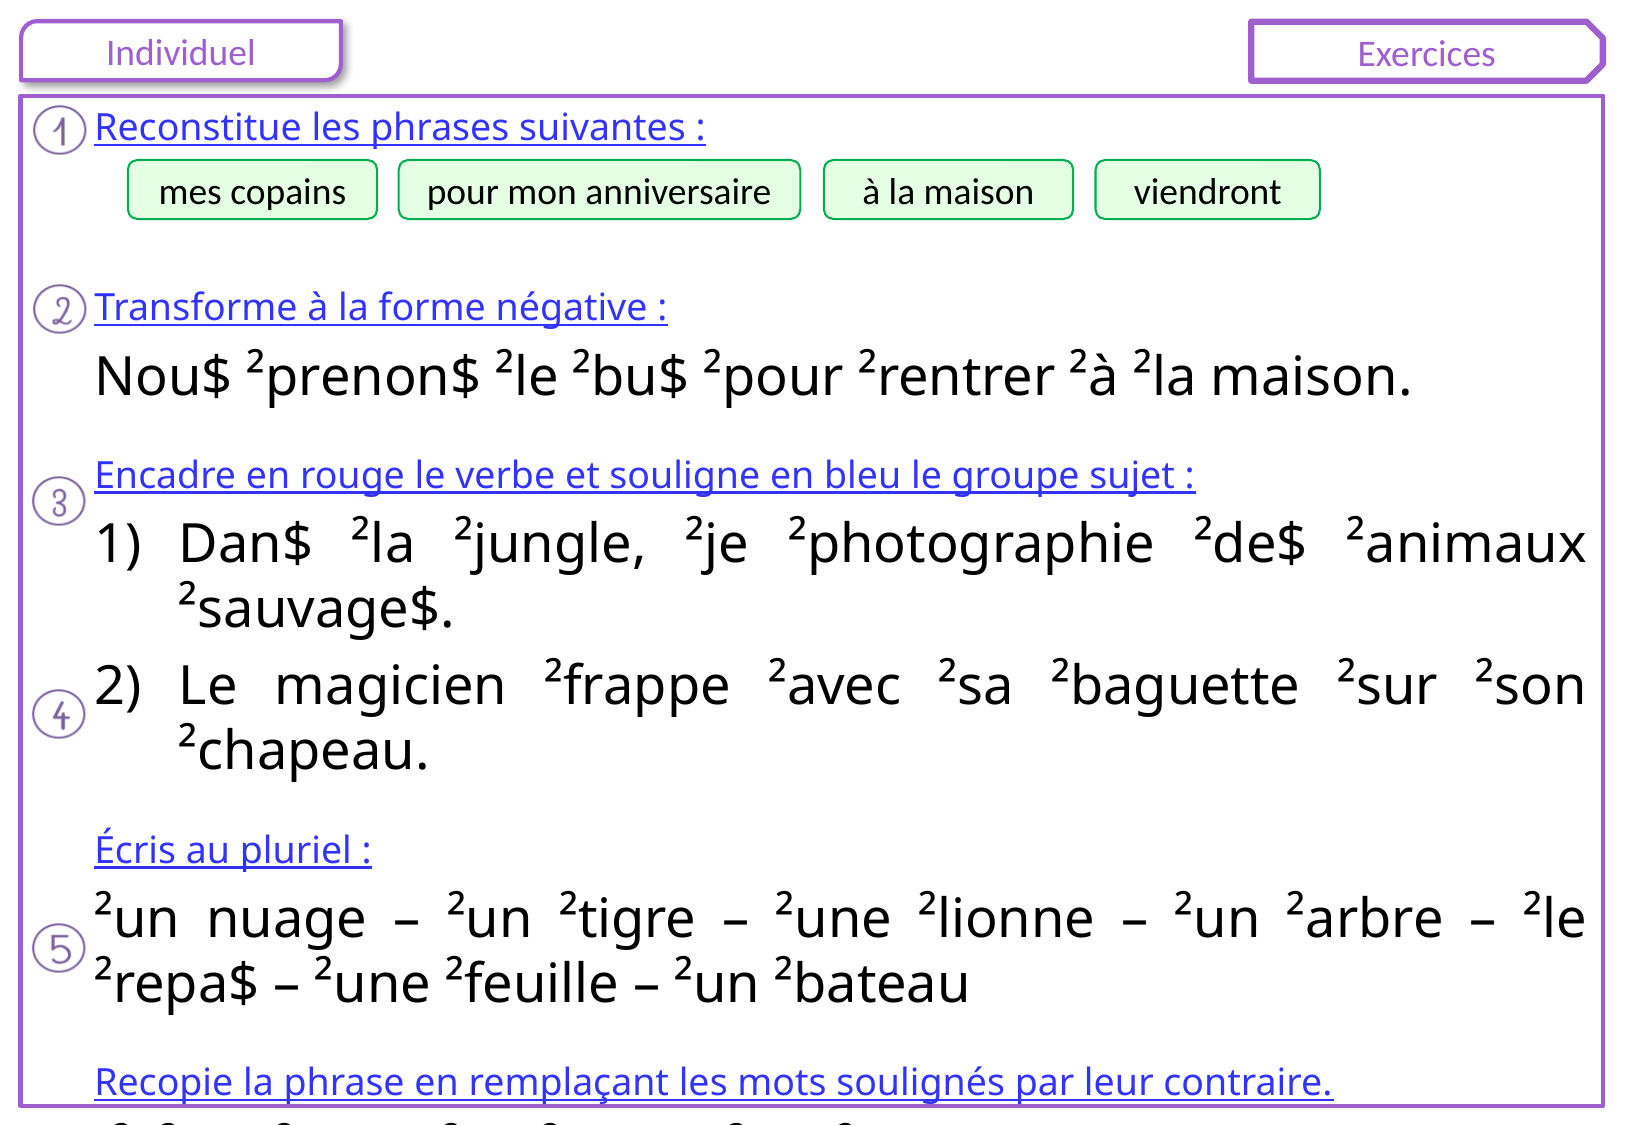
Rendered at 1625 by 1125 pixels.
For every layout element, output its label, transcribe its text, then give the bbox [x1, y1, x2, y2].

text_box mes copains [125, 157, 380, 222]
list Reconstitue les phrases suivantes : Transforme à la forme négative : Nou$ ²prenon$ ²le ²bu$ ²pour ²rentrer ²à ²la maison. Encadre en rouge le verbe et souligne en bleu le groupe sujet : Dan$ ²la ²jungle, ²je ²photographie ²de$ ²animaux ²sauvage$. Le magicien ²frappe ²avec ²sa ²baguette ²sur ²son ²chapeau. Écris au pluriel : ²un nuage – ²un ²tigre – ²une ²lionne – ²un ²arbre – ²le ²repa$ – ²une ²feuille – ²un ²bateau Recopie la phrase en remplaçant les mots soulignés par leur contraire. I²l ²fait ²froid, ²on ²ferme ²le$ ²fenêtre$. [18, 94, 1605, 1108]
picture [21, 96, 106, 193]
text_box à la maison [821, 157, 1076, 222]
picture [20, 467, 104, 565]
list Exercices [1251, 21, 1603, 81]
picture [21, 275, 106, 372]
text_box pour mon anniversaire [396, 157, 803, 222]
picture [19, 914, 104, 1011]
text_box viendront [1093, 157, 1323, 222]
picture [20, 680, 104, 777]
